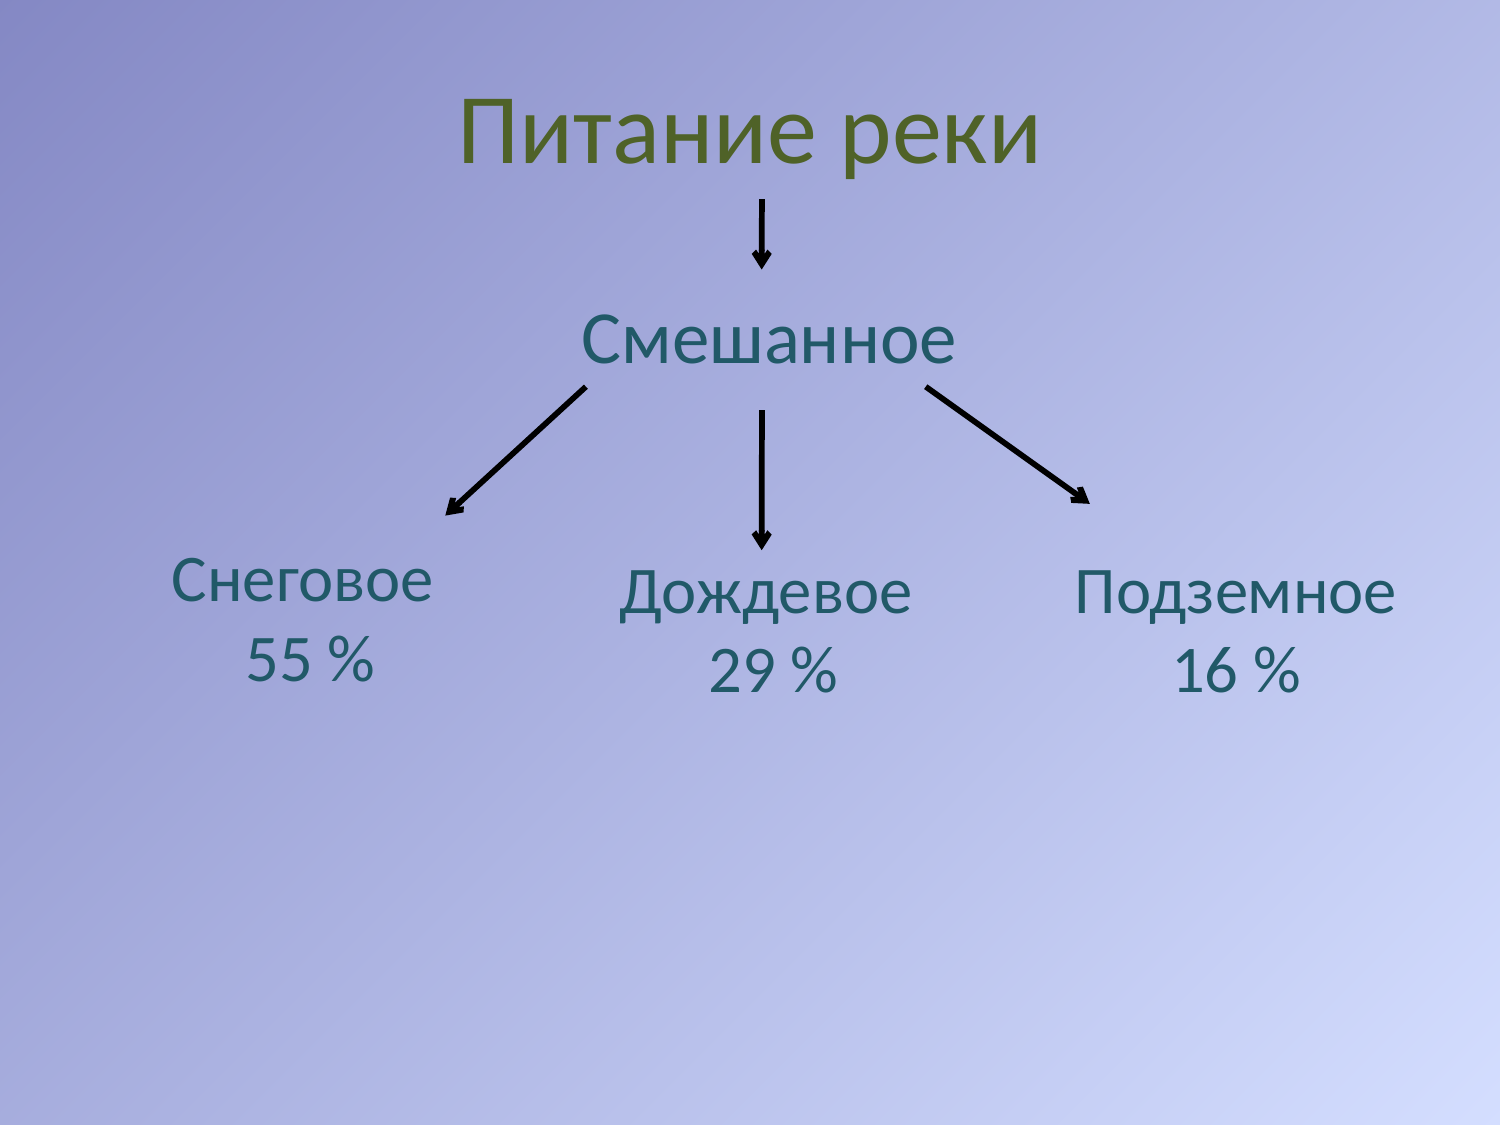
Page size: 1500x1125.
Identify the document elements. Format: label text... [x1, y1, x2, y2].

title Питание реки [74, 46, 1426, 200]
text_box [925, 386, 1091, 505]
text_box Снеговое 55 % [117, 527, 504, 702]
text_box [445, 386, 587, 516]
text_box Дождевое 29 % [585, 538, 961, 714]
text_box Смешанное [539, 281, 985, 386]
text_box Подземное 16 % [1054, 538, 1418, 714]
